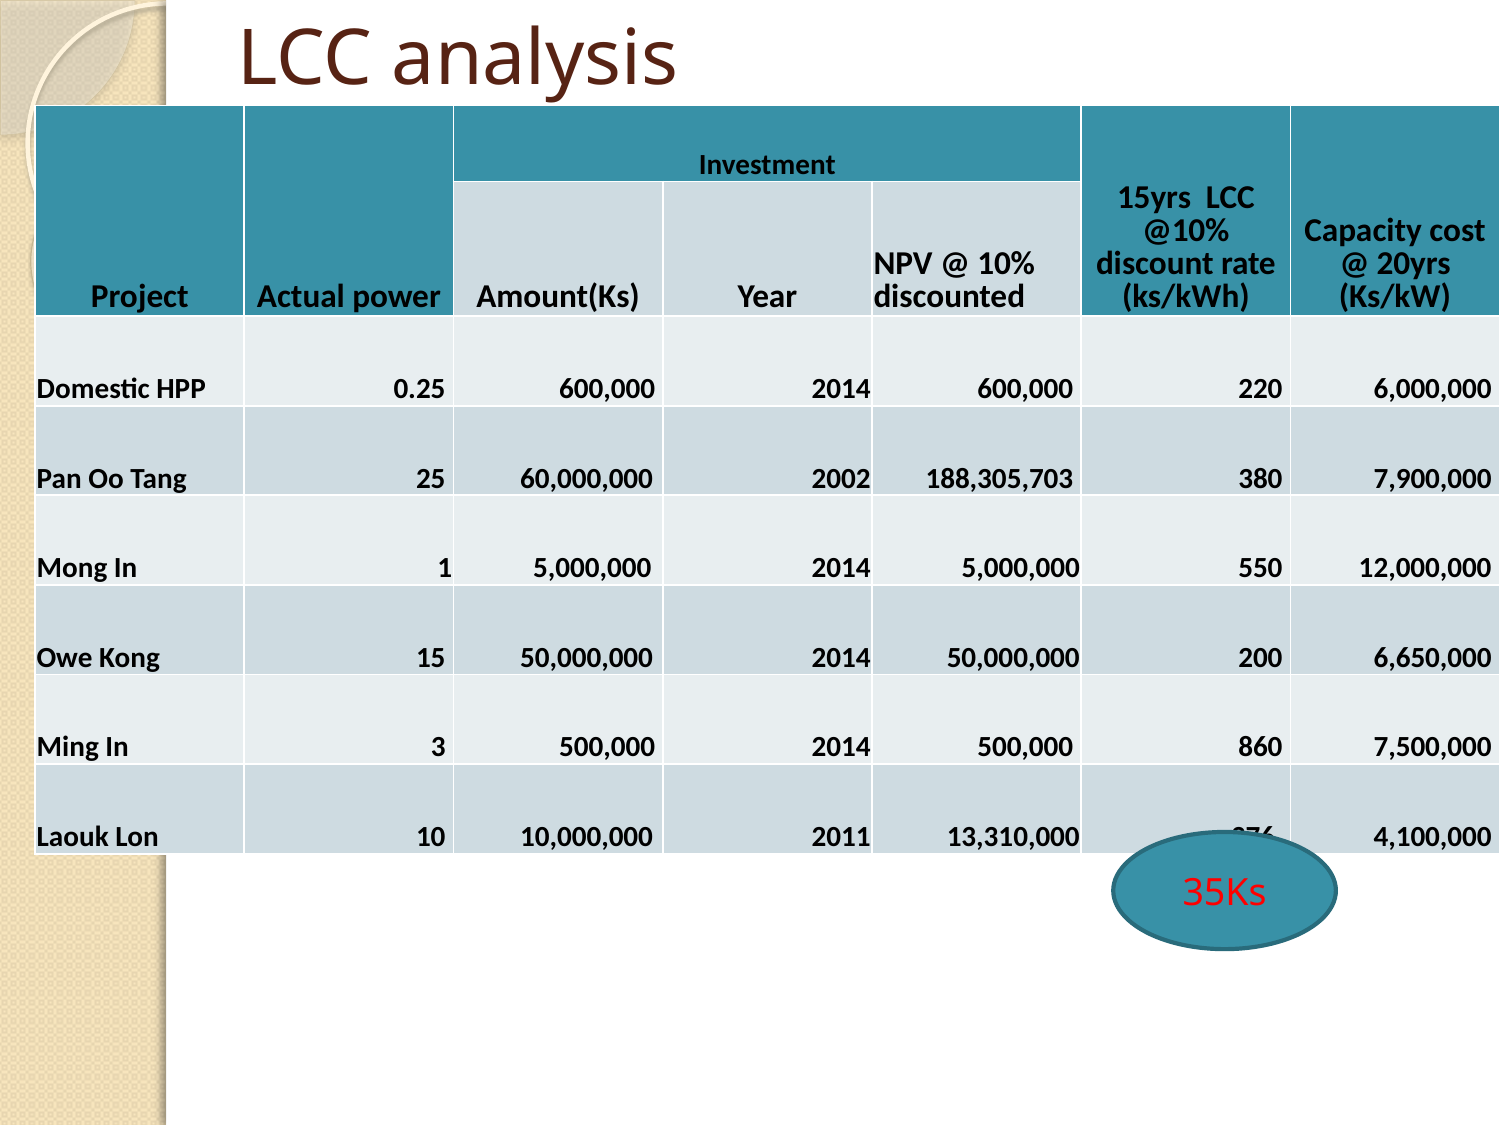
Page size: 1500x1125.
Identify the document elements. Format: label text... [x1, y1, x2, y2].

table_cell Year [664, 182, 871, 315]
table_cell 188,305,703 [873, 407, 1080, 494]
table_cell 13,310,000 [873, 765, 1080, 853]
text_box 35Ks [1111, 829, 1338, 952]
table_cell 7,900,000 [1291, 407, 1499, 494]
table_cell 2014 [664, 317, 871, 405]
table_cell 12,000,000 [1291, 496, 1499, 584]
table_cell Ming In [36, 675, 243, 763]
table_cell 500,000 [454, 675, 662, 763]
table_cell 1 [245, 496, 453, 584]
table_header Investment [454, 106, 1080, 181]
table_cell 60,000,000 [454, 407, 662, 494]
table_cell Mong In [36, 496, 243, 584]
table_header Capacity cost @ 20yrs (Ks/kW) [1291, 106, 1499, 315]
table_cell 550 [1082, 496, 1290, 584]
table_cell Domestic HPP [36, 317, 243, 405]
table_cell 200 [1082, 586, 1290, 674]
table_cell 2011 [664, 765, 871, 853]
table_cell 376, [1082, 765, 1290, 853]
table_cell 2014 [664, 496, 871, 584]
table_cell 5,000,000 [454, 496, 662, 584]
table_header Actual power [245, 106, 453, 315]
table_cell 10 [245, 765, 453, 853]
table_cell 25 [245, 407, 453, 494]
table_cell 50,000,000 [873, 586, 1080, 674]
table_cell 6,000,000 [1291, 317, 1499, 405]
table_cell 5,000,000 [873, 496, 1080, 584]
table_cell 380 [1082, 407, 1290, 494]
table_cell 600,000 [873, 317, 1080, 405]
table_header Project [36, 106, 243, 315]
table_cell 3 [245, 675, 453, 763]
table_cell 500,000 [873, 675, 1080, 763]
table_cell 0.25 [245, 317, 453, 405]
table_cell Laouk Lon [36, 765, 243, 853]
table_cell 860 [1082, 675, 1290, 763]
table_cell Pan Oo Tang [36, 407, 243, 494]
table_cell 10,000,000 [454, 765, 662, 853]
table_cell 220 [1082, 317, 1290, 405]
table_cell 2014 [664, 675, 871, 763]
table_cell 7,500,000 [1291, 675, 1499, 763]
table_cell 6,650,000 [1291, 586, 1499, 674]
table_cell Owe Kong [36, 586, 243, 674]
table_cell 600,000 [454, 317, 662, 405]
table_cell 2002 [664, 407, 871, 494]
table_cell 2014 [664, 586, 871, 674]
table_cell Amount(Ks) [454, 182, 662, 315]
table_cell 50,000,000 [454, 586, 662, 674]
table_cell 4,100,000 [1291, 765, 1499, 853]
table_cell 15 [245, 586, 453, 674]
title LCC analysis [222, 0, 1406, 105]
table_cell NPV @ 10% discounted [873, 182, 1080, 315]
table_header 15yrs LCC @10% discount rate (ks/kWh) [1082, 106, 1290, 315]
